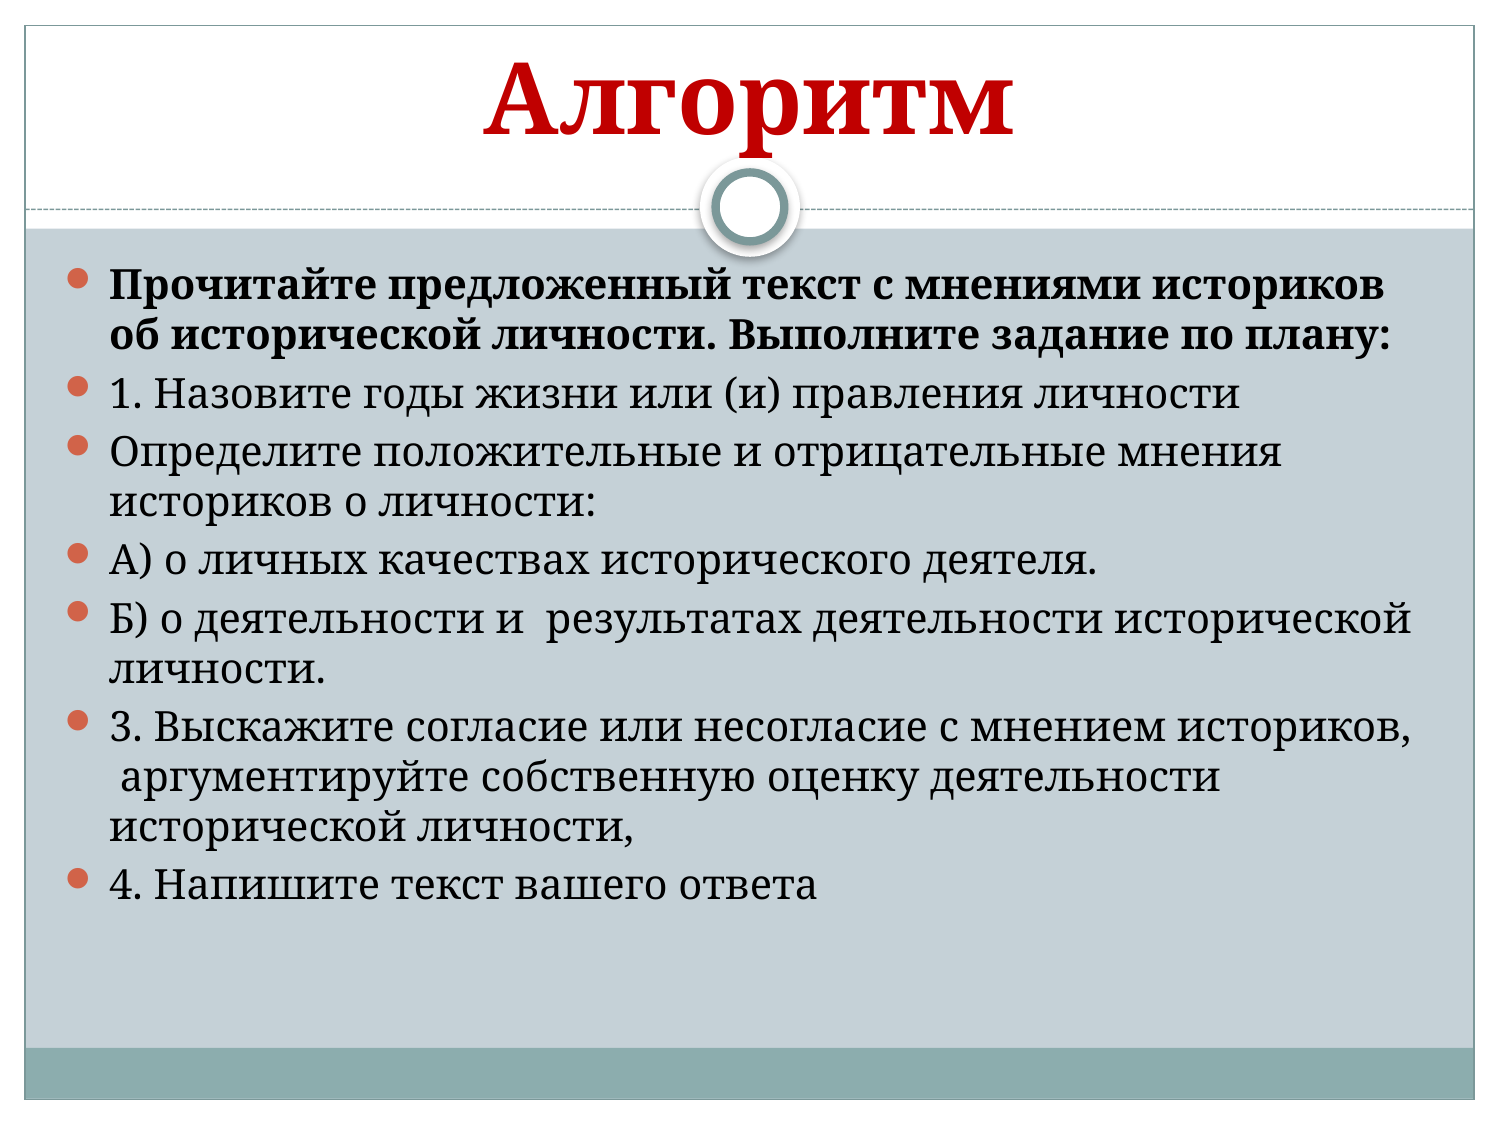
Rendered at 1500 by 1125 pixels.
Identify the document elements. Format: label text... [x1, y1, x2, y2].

list Прочитайте предложенный текст с мнениями историков об исторической личности. Выполните задание по плану: 1. Назовите годы жизни или (и) правления личности Определите положительные и отрицательные мнения историков о личности: А) о личных качествах исторического деятеля. Б) о деятельности и результатах деятельности исторической личности. 3. Выскажите согласие или несогласие с мнением историков, аргументируйте собственную оценку деятельности исторической личности, 4. Напишите текст вашего ответа [49, 250, 1445, 1001]
title Алгоритм [49, 37, 1450, 163]
